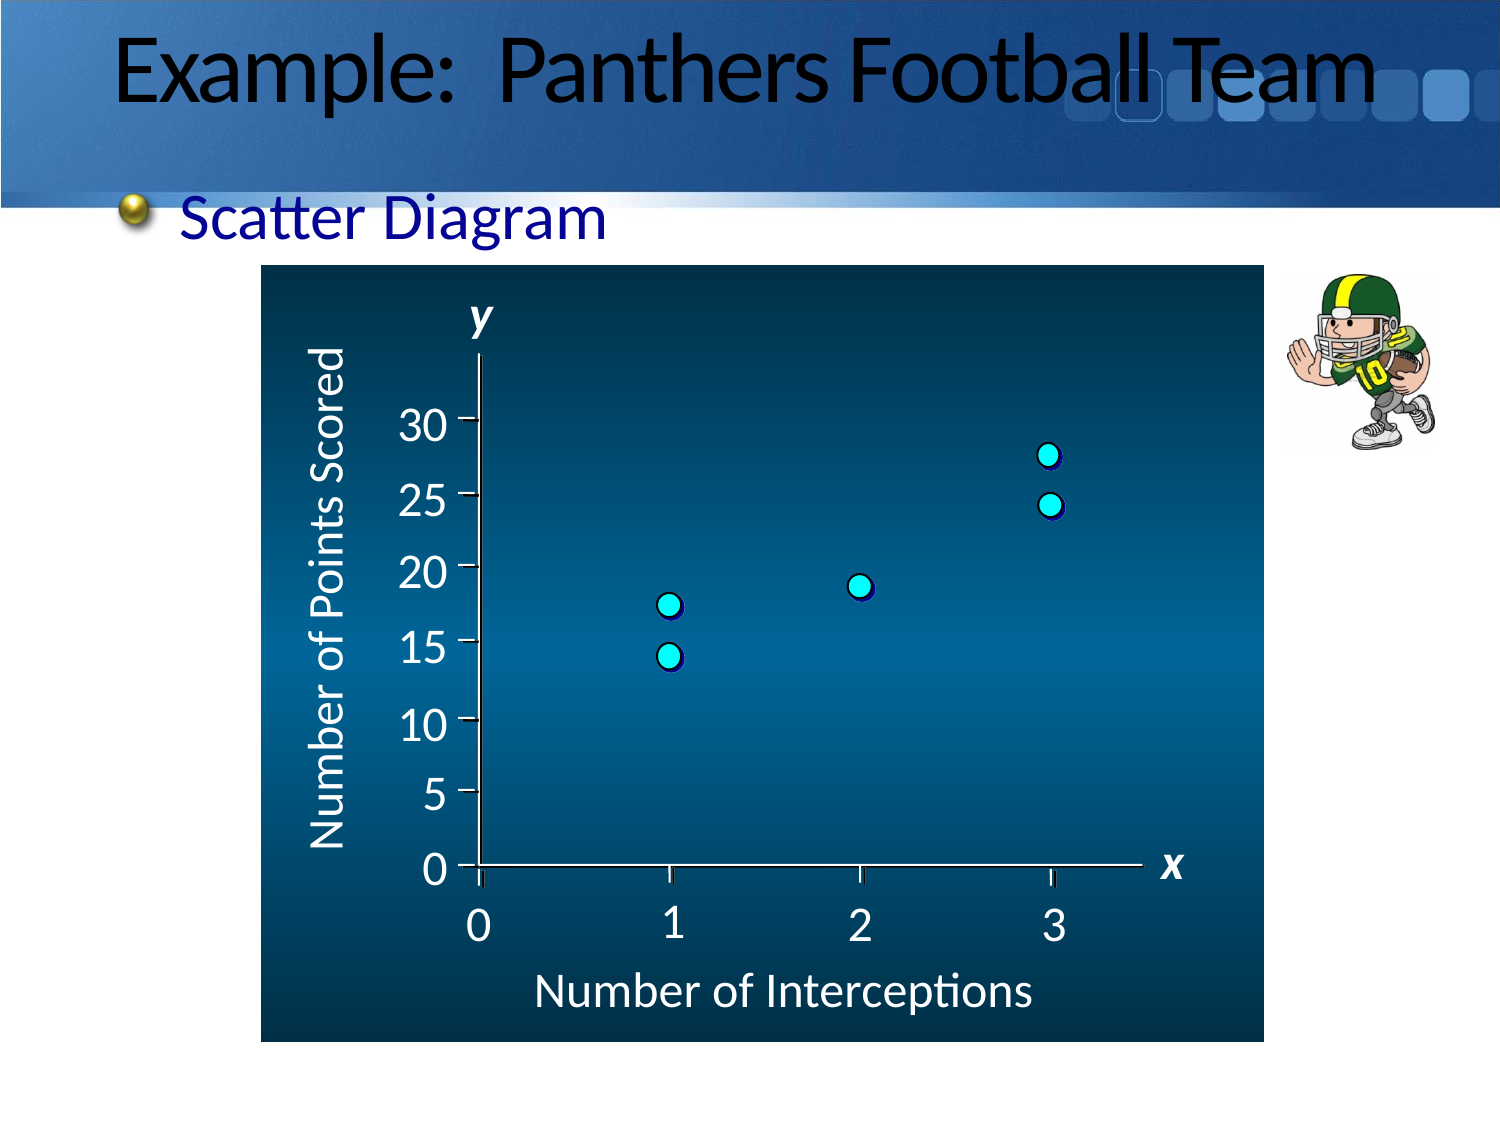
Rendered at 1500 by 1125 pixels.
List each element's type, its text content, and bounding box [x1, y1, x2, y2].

text_box Number of Interceptions [519, 949, 1049, 1025]
text_box 15 [382, 606, 463, 681]
text_box 10 [382, 684, 463, 759]
text_box 3 [1026, 884, 1082, 959]
list Scatter Diagram [114, 182, 1390, 255]
text_box 0 [451, 884, 507, 959]
text_box 30 [382, 384, 463, 459]
picture [0, 0, 1500, 1125]
text_box 1 [645, 881, 700, 956]
text_box x [1146, 821, 1199, 897]
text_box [656, 442, 1063, 670]
text_box 20 [382, 534, 463, 606]
text_box 2 [832, 884, 888, 959]
text_box Number of Points Scored [285, 331, 360, 866]
text_box [259, 264, 1265, 1044]
text_box 5 [407, 759, 463, 828]
text_box y [454, 274, 508, 349]
text_box 0 [407, 828, 463, 903]
title Example: Panthers Football Team [112, 15, 1388, 134]
text_box 25 [382, 459, 463, 534]
